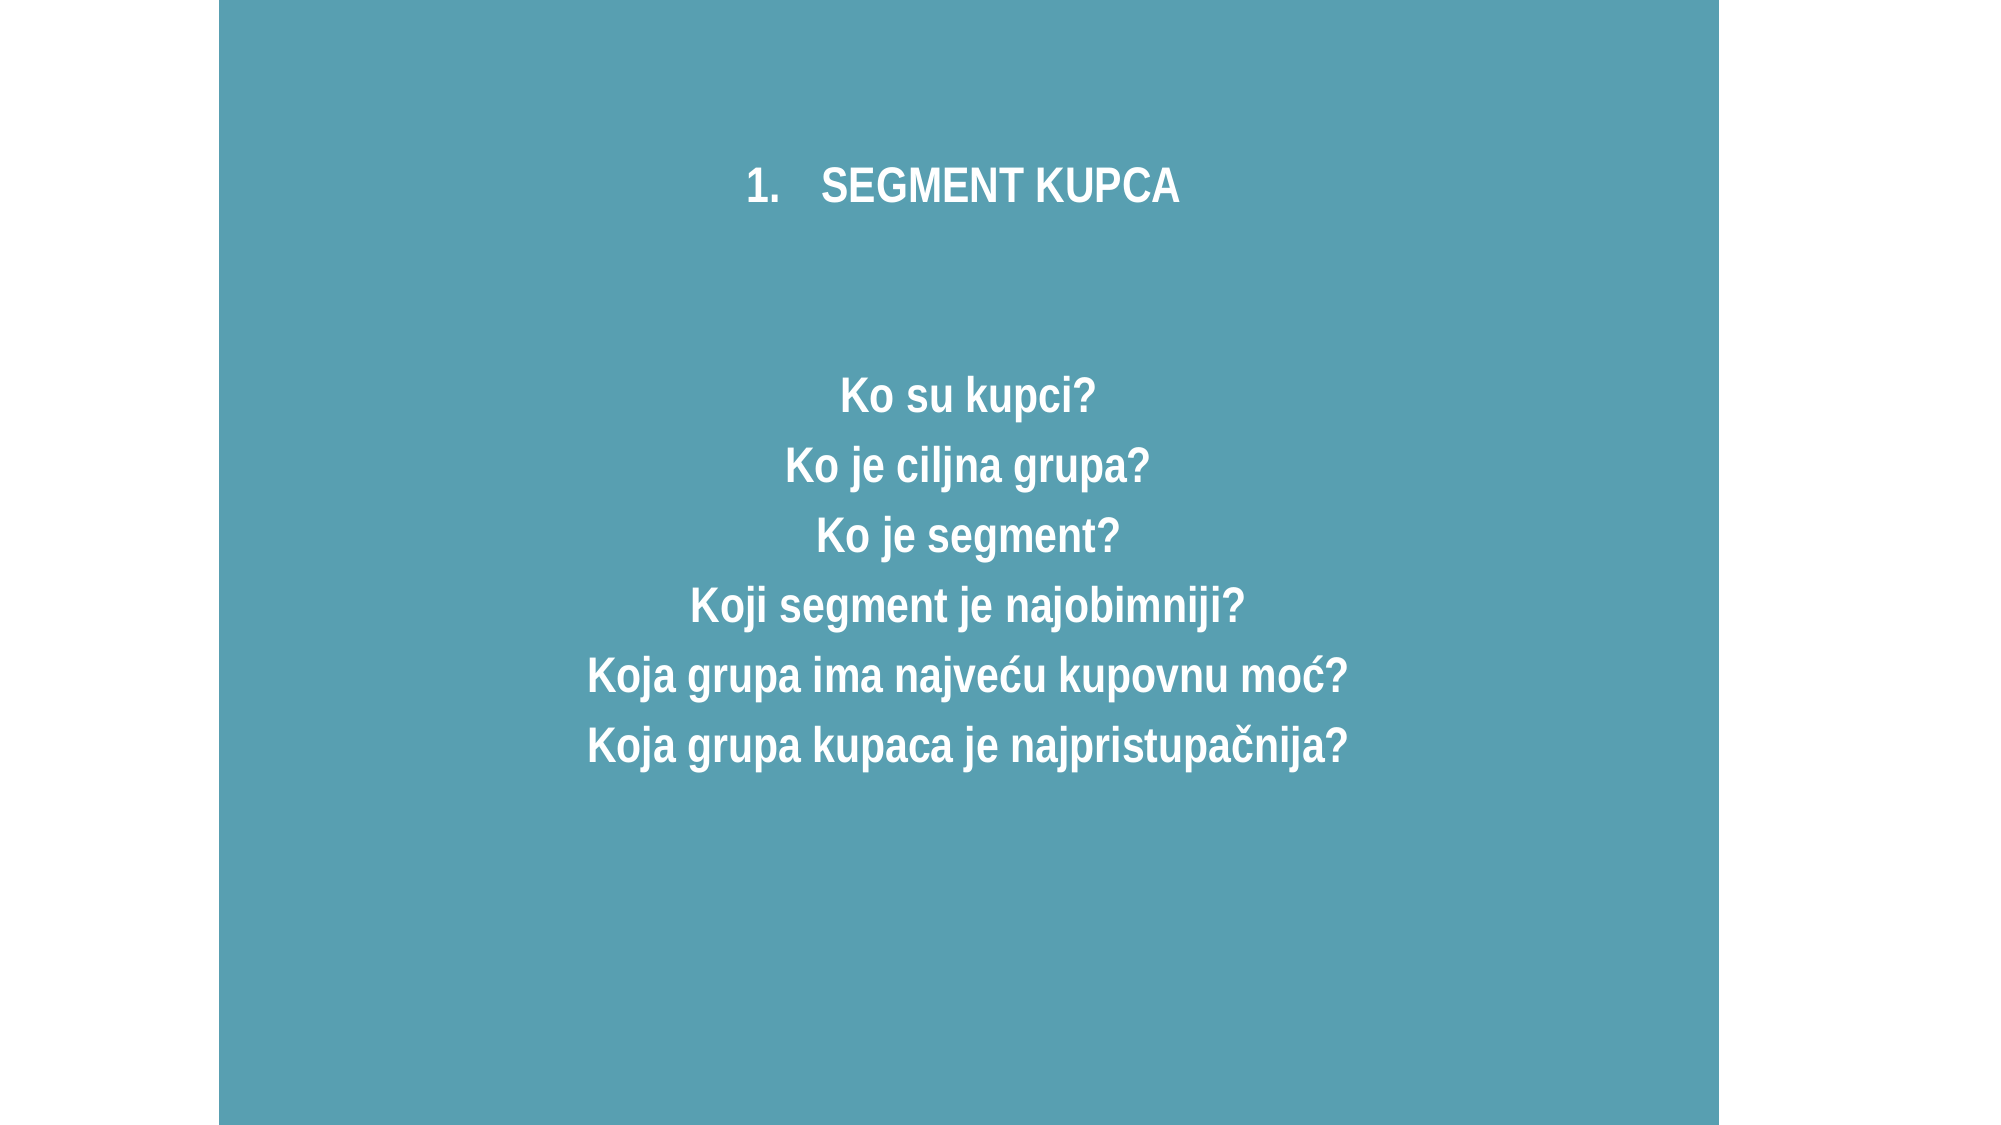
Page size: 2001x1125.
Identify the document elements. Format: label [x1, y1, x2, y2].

picture [218, 0, 1720, 1125]
